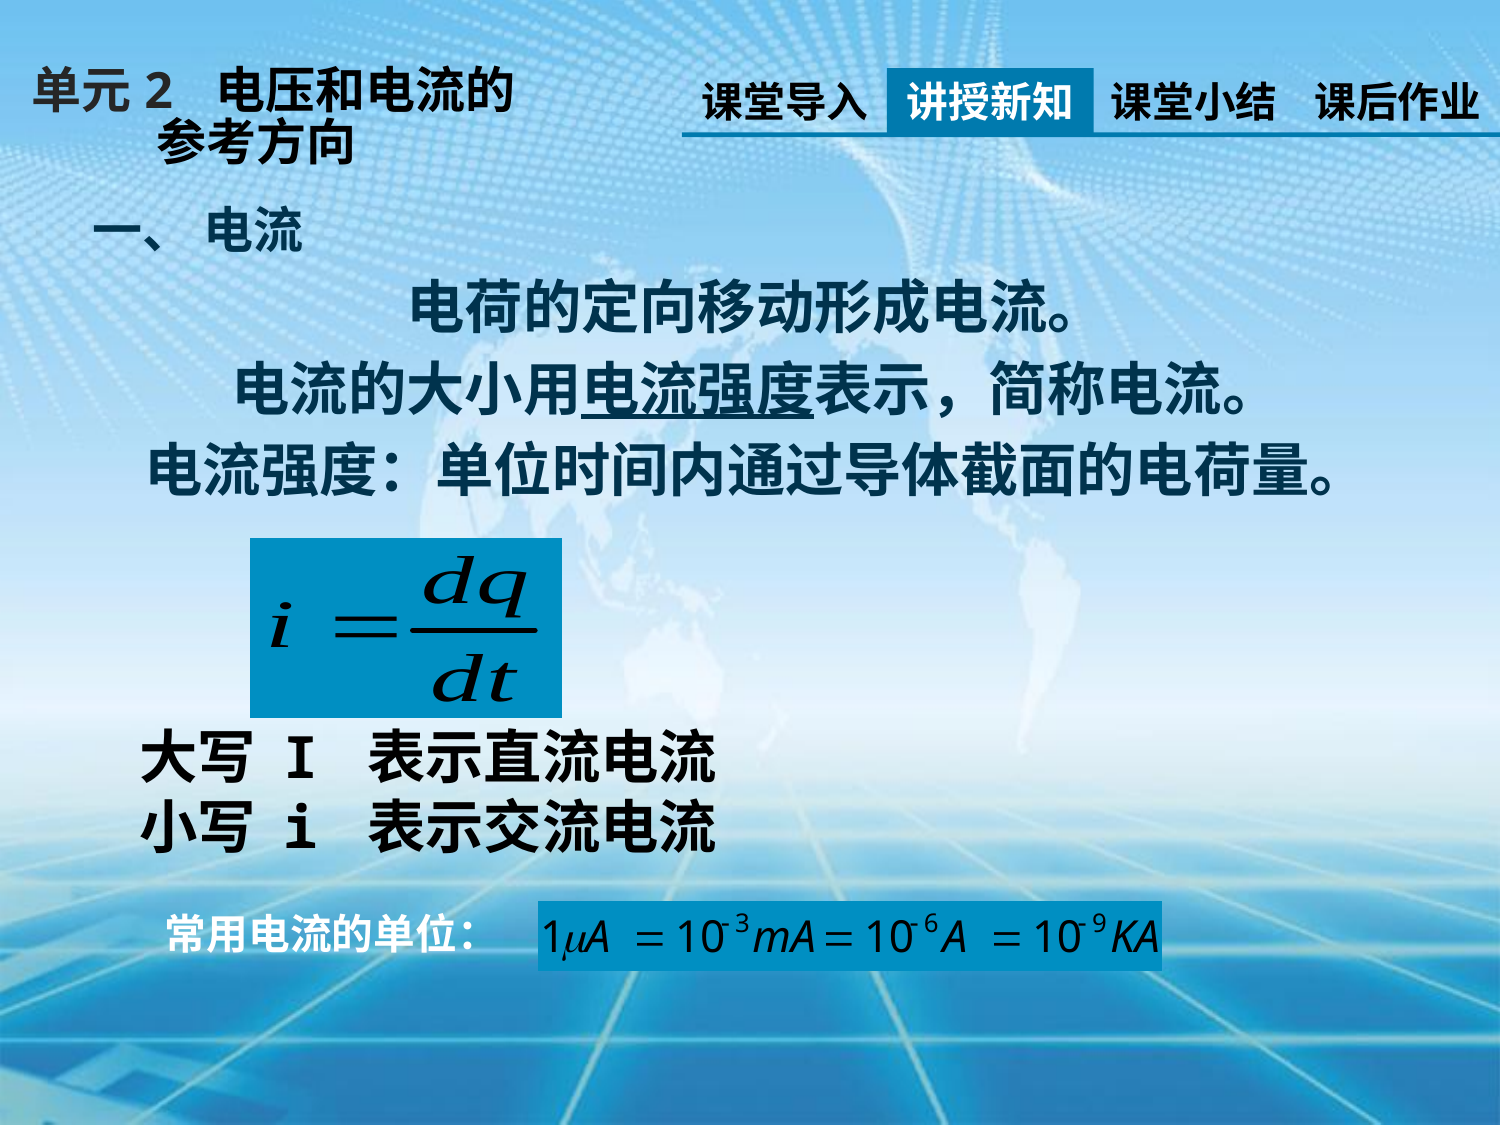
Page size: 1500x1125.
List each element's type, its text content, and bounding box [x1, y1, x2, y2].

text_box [537, 900, 1163, 971]
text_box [249, 537, 563, 719]
text_box 电荷的定向移动形成电流。 电流的大小用电流强度表示，简称电流。 电流强度：单位时间内通过导体截面的电荷量。 [74, 262, 1438, 516]
text_box 常用电流的单位： [149, 900, 513, 965]
text_box 一、 电流 [19, 180, 377, 289]
picture [0, 0, 1500, 1125]
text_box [16, 59, 1500, 180]
text_box 大写 I 表示直流电流 小写 i 表示交流电流 [124, 712, 1025, 868]
